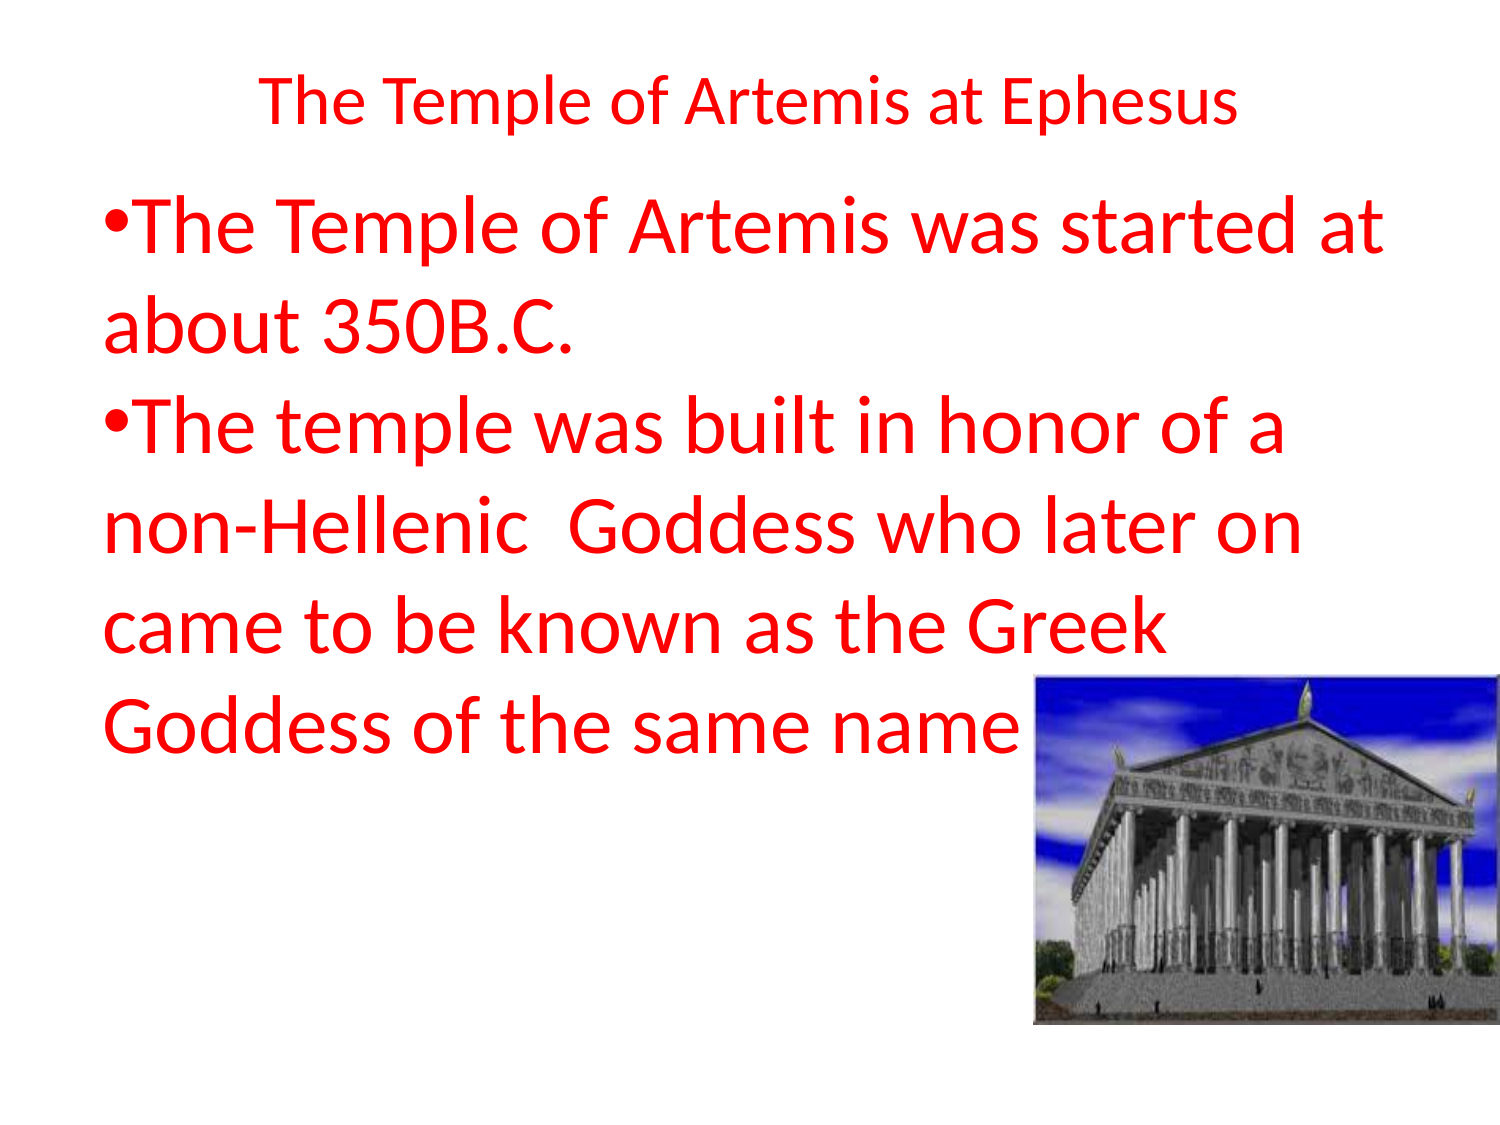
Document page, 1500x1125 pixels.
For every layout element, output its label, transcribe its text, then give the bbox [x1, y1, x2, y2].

title The Temple of Artemis at Ephesus [75, 45, 1425, 233]
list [1033, 674, 1500, 1026]
text_box The Temple of Artemis was started at about 350B.C. The temple was built in honor of a non-Hellenic Goddess who later on came to be known as the Greek Goddess of the same name [87, 162, 1413, 778]
